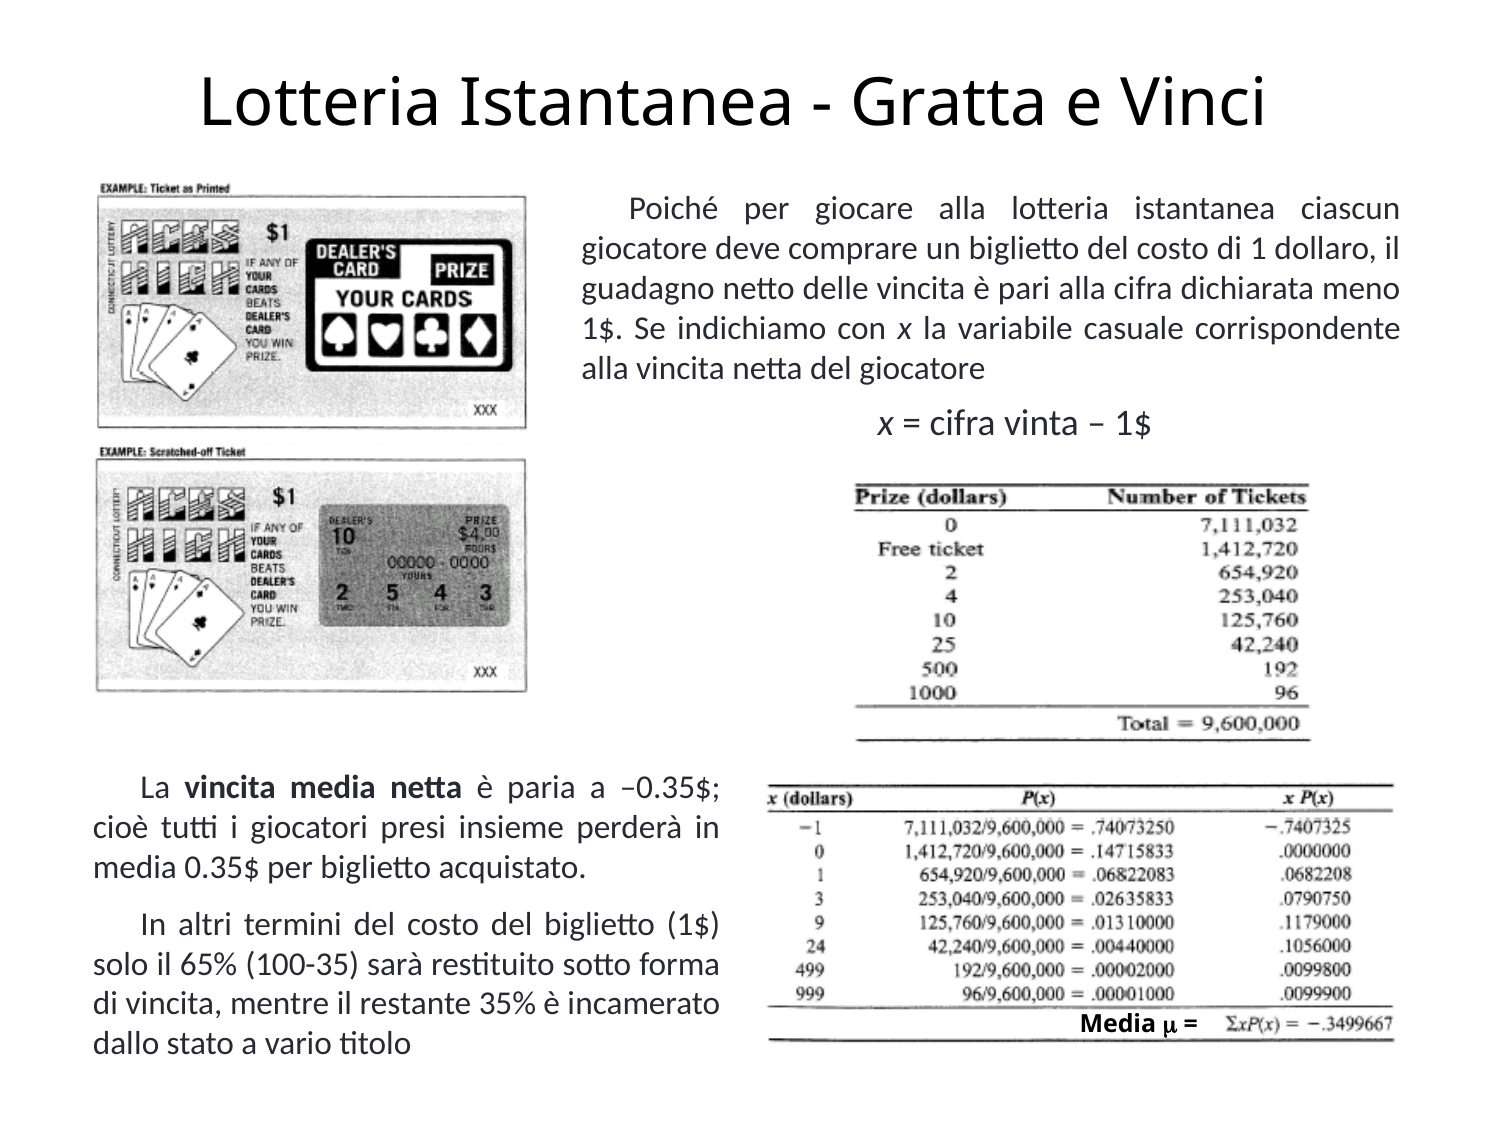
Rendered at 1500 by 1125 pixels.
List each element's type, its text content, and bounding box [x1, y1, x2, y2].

picture [839, 469, 1327, 750]
picture [84, 176, 536, 434]
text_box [751, 766, 1414, 1056]
text_box La vincita media netta è paria a –0.35$; cioè tutti i giocatori presi insieme perderà in media 0.35$ per biglietto acquistato. In altri termini del costo del biglietto (1$) solo il 65% (100-35) sarà restituito sotto forma di vincita, mentre il restante 35% è incamerato dallo stato a vario titolo [78, 757, 736, 1069]
text_box Poiché per giocare alla lotteria istantanea ciascun giocatore deve comprare un biglietto del costo di 1 dollaro, il guadagno netto delle vincita è pari alla cifra dichiarata meno 1$. Se indichiamo con x la variabile casuale corrispondente alla vincita netta del giocatore x = cifra vinta – 1$ [566, 179, 1417, 450]
picture [82, 443, 537, 699]
title Lotteria Istantanea - Gratta e Vinci [51, 39, 1417, 157]
